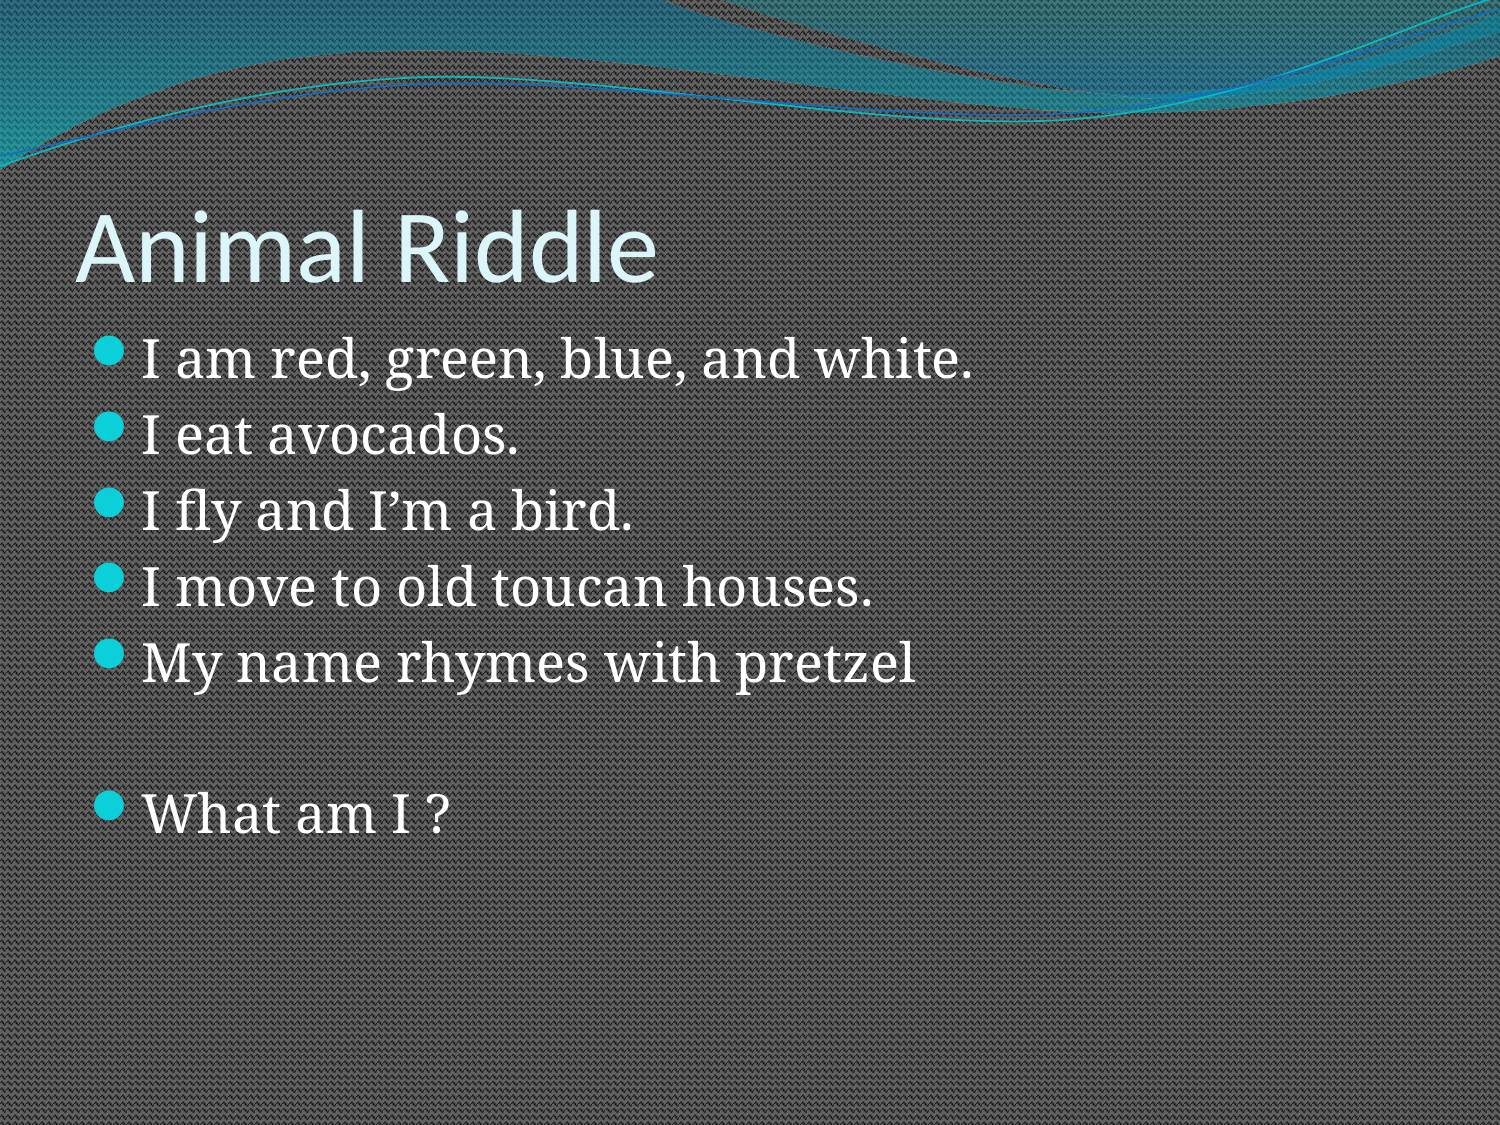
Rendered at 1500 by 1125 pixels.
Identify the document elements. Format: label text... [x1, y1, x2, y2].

list I am red, green, blue, and white. I eat avocados. I fly and I’m a bird. I move to old toucan houses. My name rhymes with pretzel What am I ? [75, 317, 1425, 1038]
title Animal Riddle [75, 115, 1425, 303]
